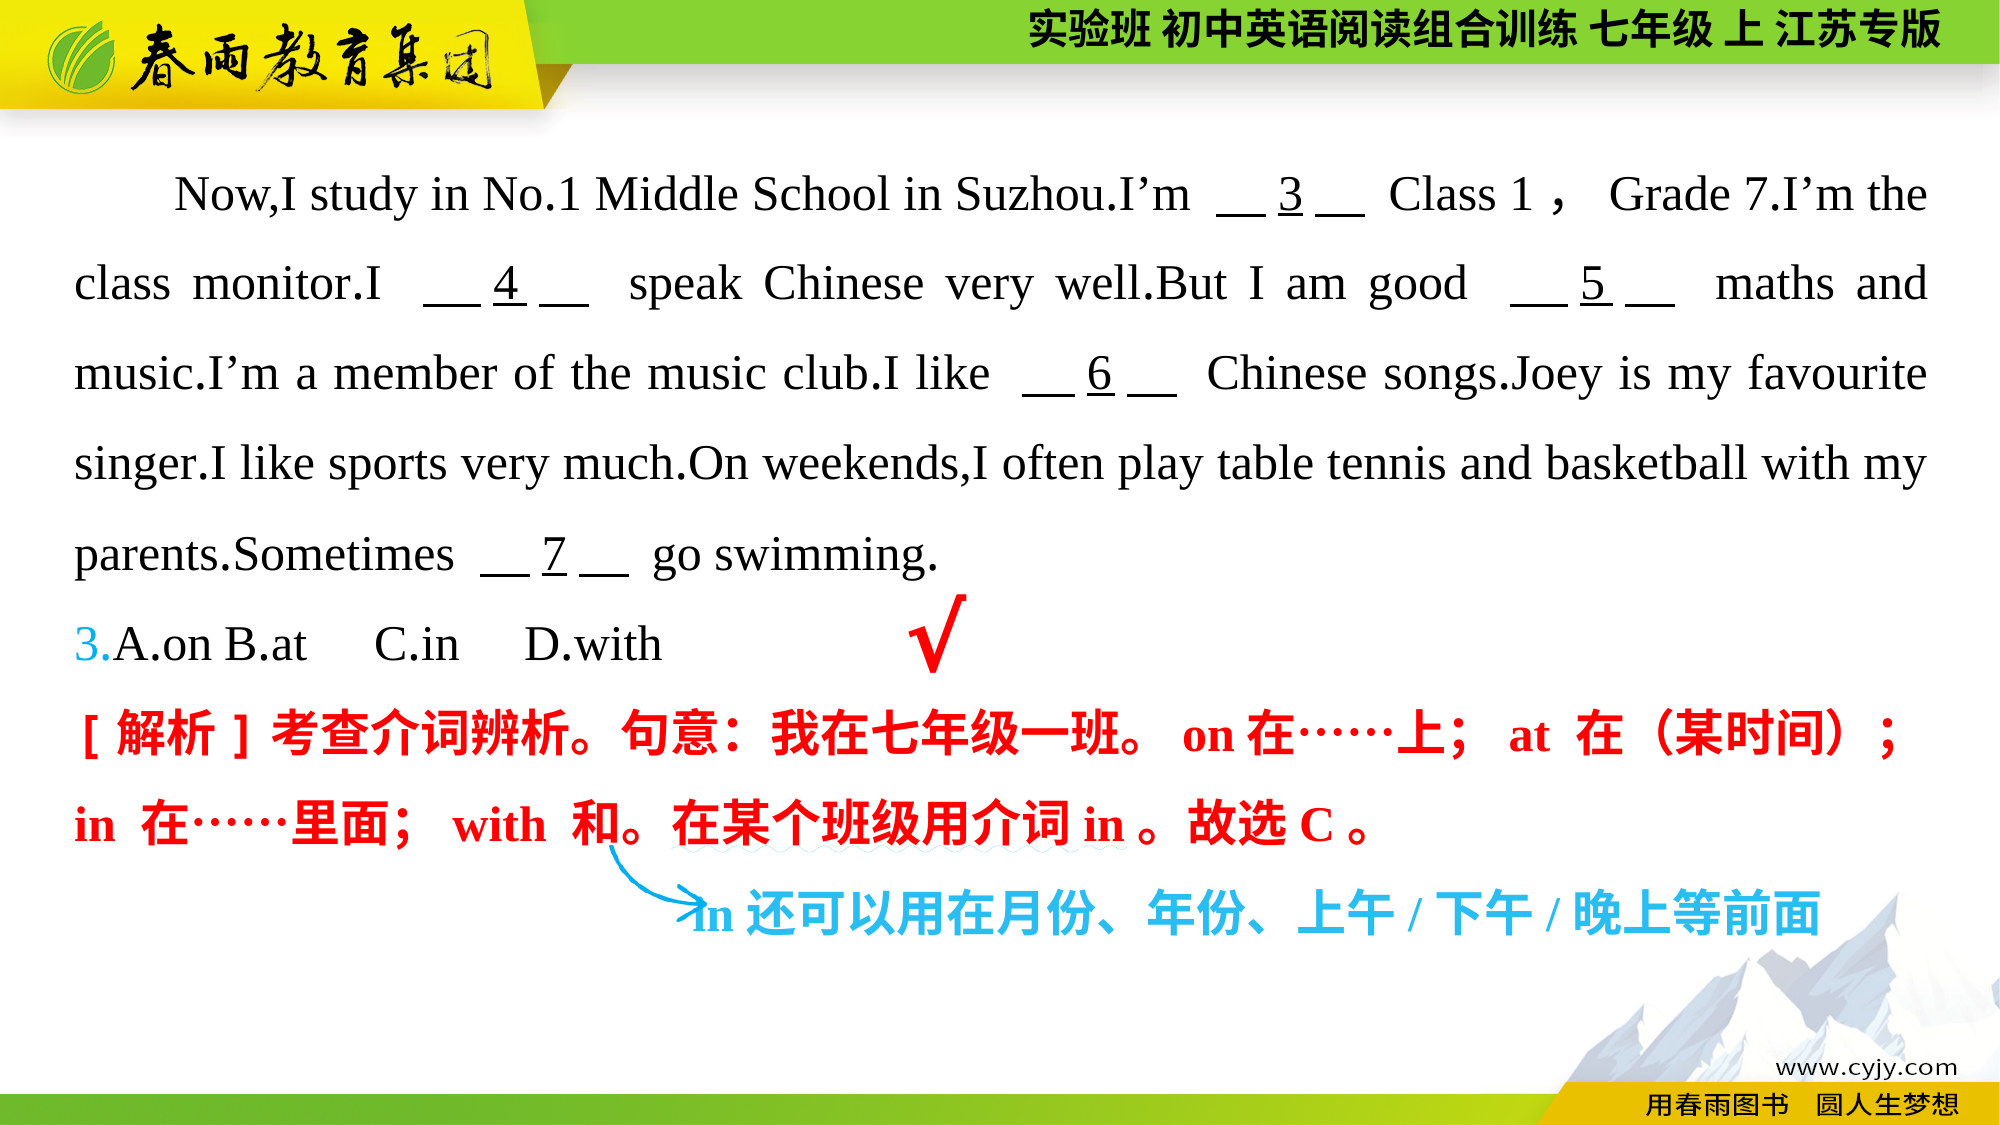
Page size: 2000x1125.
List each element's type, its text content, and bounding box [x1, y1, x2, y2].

text_box [解析]考查介词辨析。句意：我在七年级一班。on在……上；at 在（某时间）；in 在……里面；with 和。在某个班级用介词in。故选C。 in还可以用在月份、年份、上午/下午/晚上等前面 [59, 664, 1944, 950]
picture [0, 0, 2000, 1125]
list Now,I study in No.1 Middle School in Suzhou.I’m 3 Class 1，Grade 7.I’m the class monitor.I 4 speak Chinese very well.But I am good 5 maths and music.I’m a member of the music club.I like 6 Chinese songs.Joey is my favourite singer.I like sports very much.On weekends,I often play table tennis and basketball with my parents.Sometimes 7 go swimming. 3.A.on B.at C.in D.with [59, 122, 1944, 664]
text_box √ [890, 572, 988, 698]
